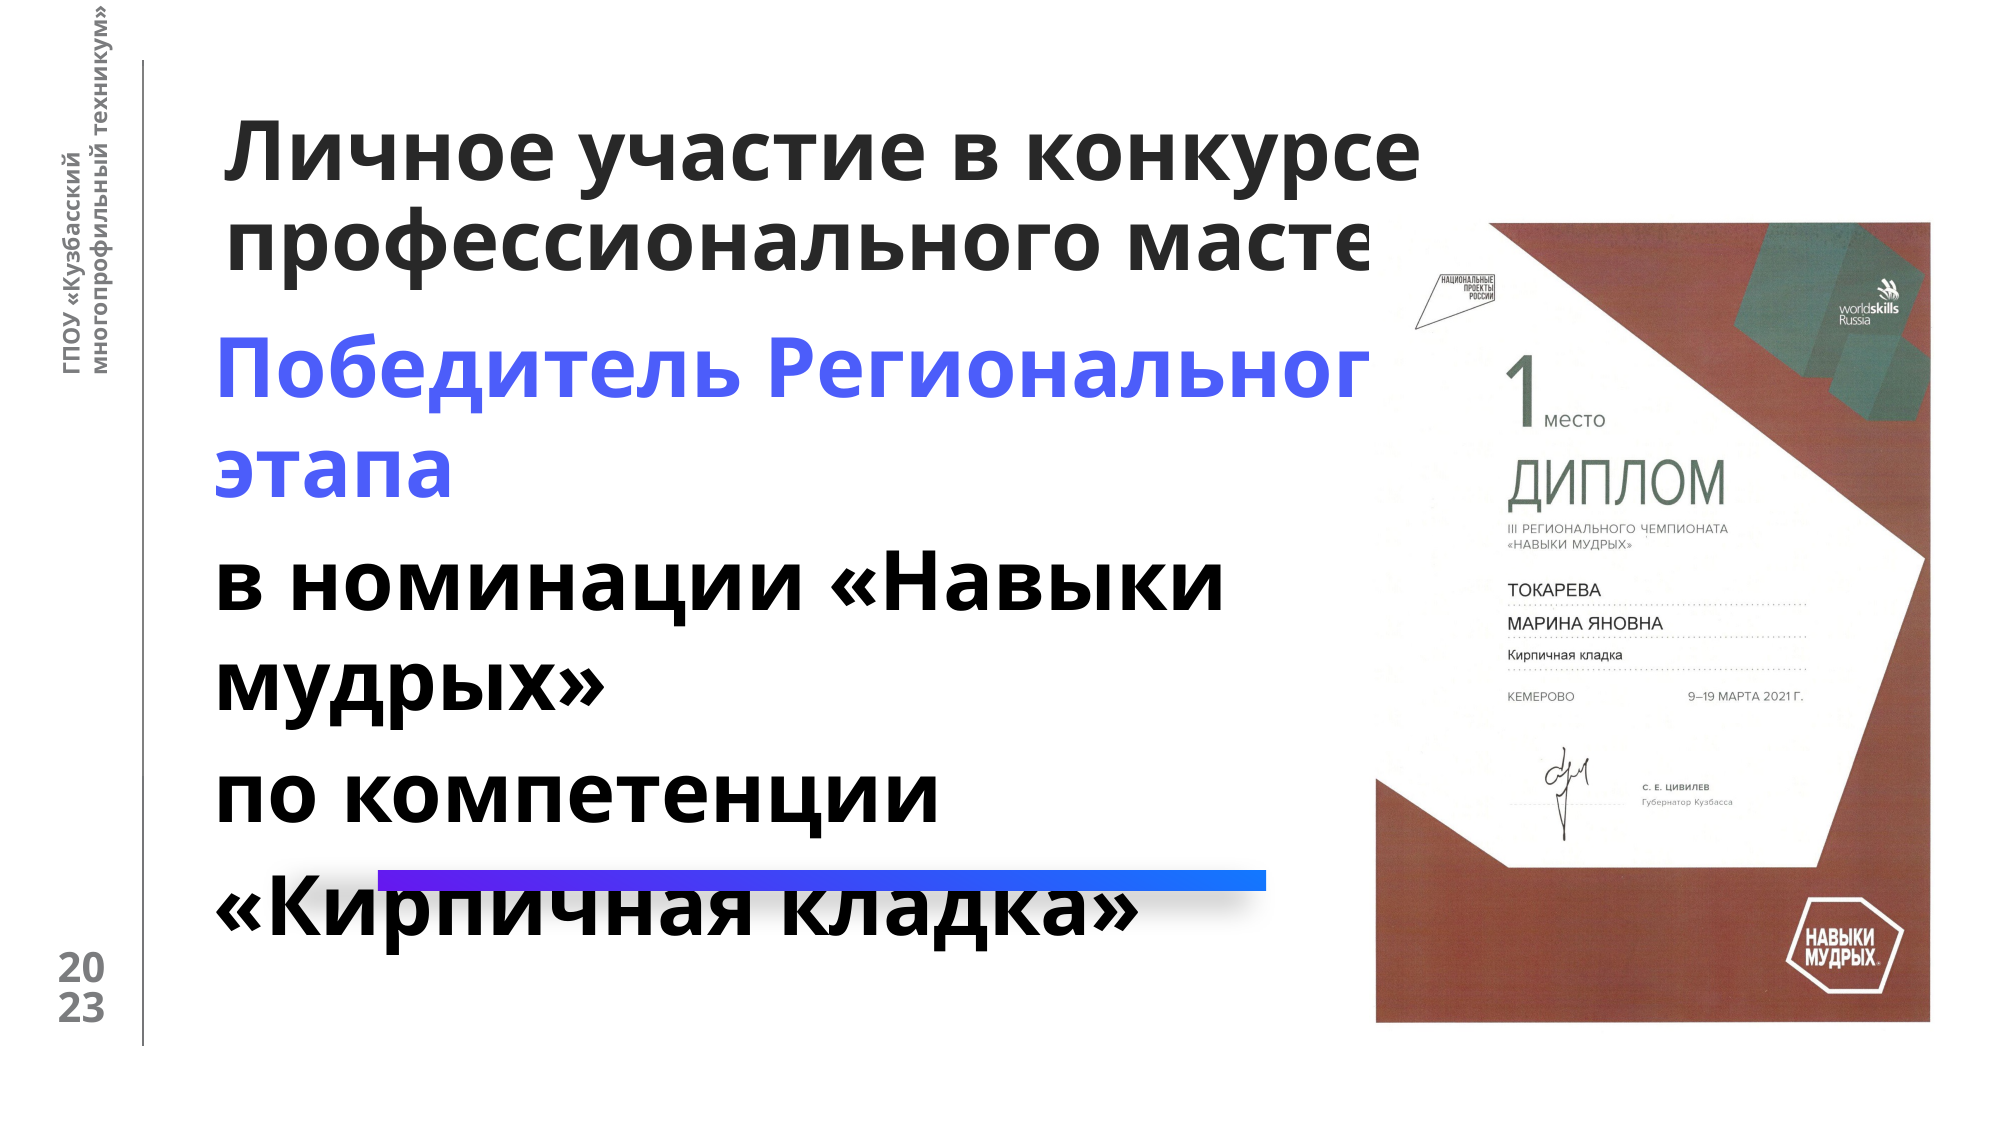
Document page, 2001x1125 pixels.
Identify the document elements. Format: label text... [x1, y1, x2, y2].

text_box Личное участие в конкурсе профессионального мастерства [209, 100, 1700, 296]
text_box Победитель Регионального этапа в номинации «Навыки мудрых» по компетенции «Кирпичная кладка» [209, 310, 1368, 957]
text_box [42, 41, 144, 1047]
picture [1368, 214, 1935, 1040]
text_box [377, 869, 1267, 892]
